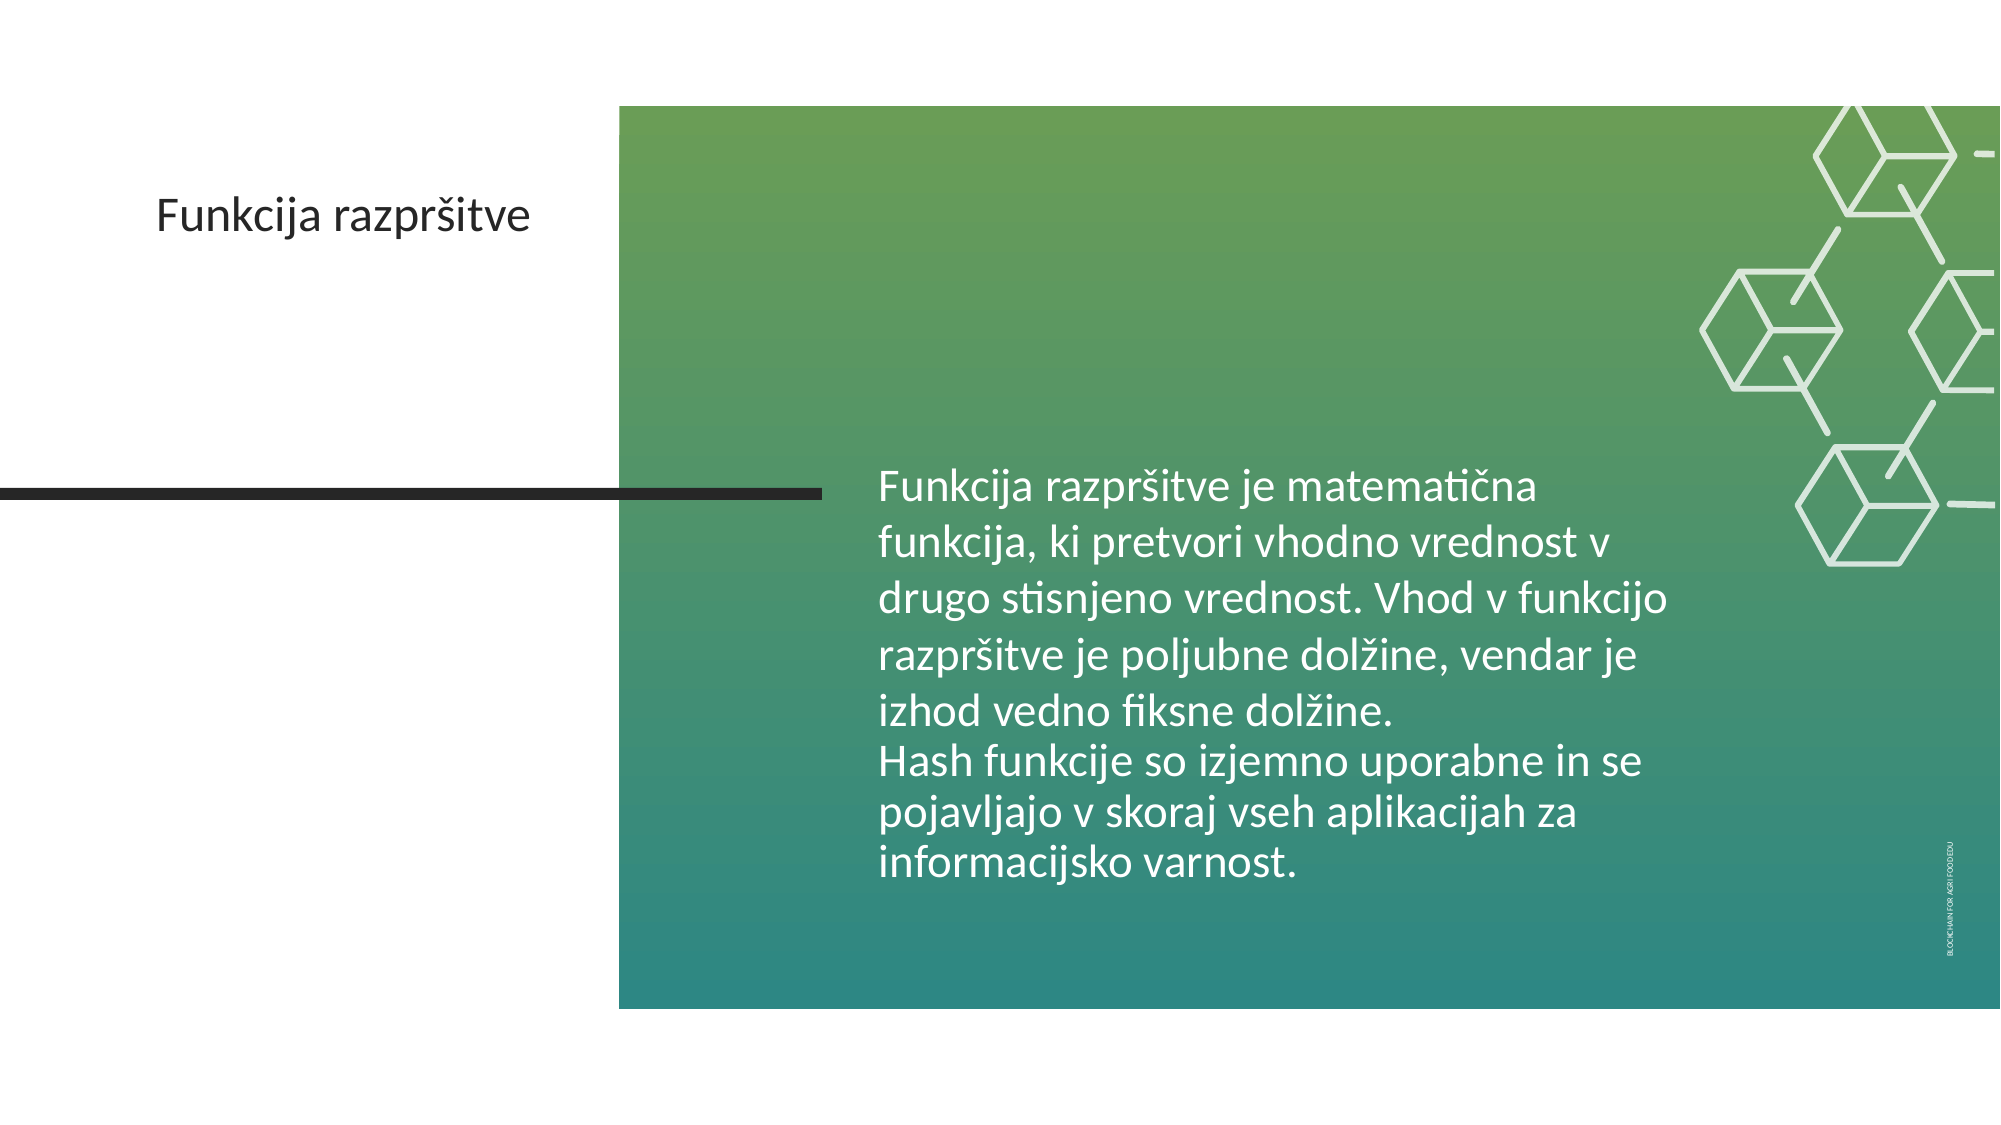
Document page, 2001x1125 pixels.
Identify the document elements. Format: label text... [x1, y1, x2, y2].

list Funkcija razpršitve je matematična funkcija, ki pretvori vhodno vrednost v drugo stisnjeno vrednost. Vhod v funkcijo razpršitve je poljubne dolžine, vendar je izhod vedno fiksne dolžine. Hash funkcije so izjemno uporabne in se pojavljajo v skoraj vseh aplikacijah za informacijsko varnost. [864, 446, 1709, 899]
list Funkcija razpršitve [141, 180, 555, 277]
